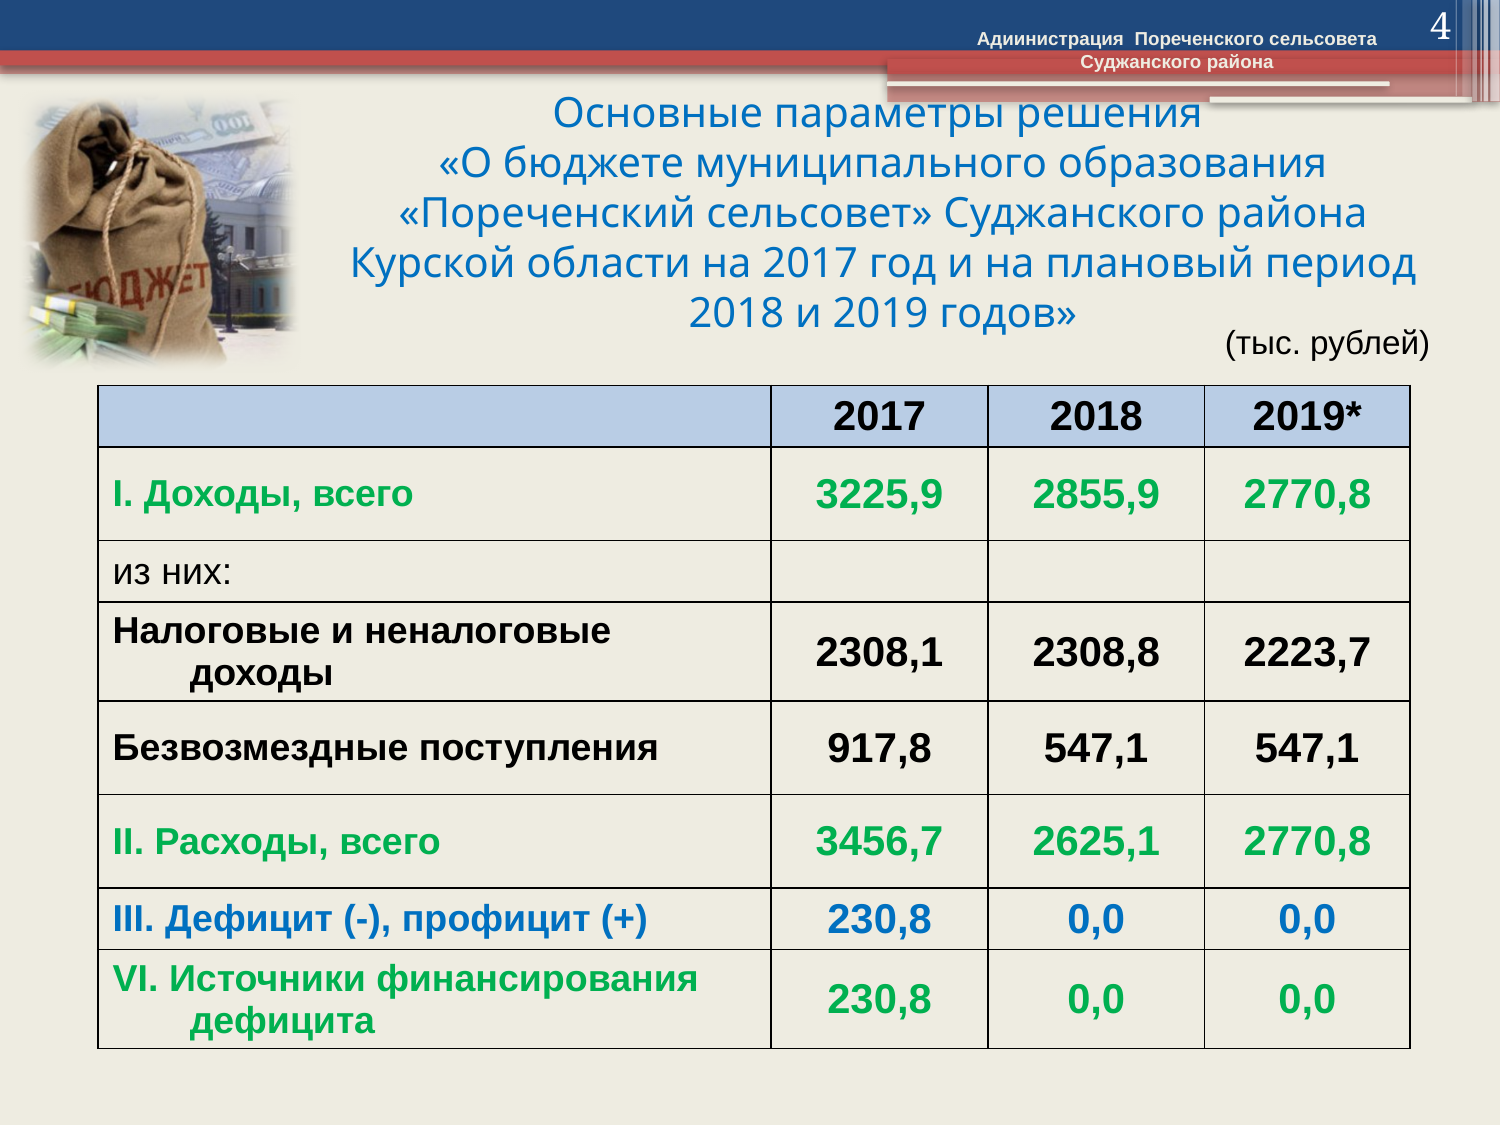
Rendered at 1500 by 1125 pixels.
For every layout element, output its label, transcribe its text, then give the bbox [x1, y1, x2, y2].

slide_number 4 [1340, 0, 1466, 61]
table_cell 230,8 [772, 950, 987, 1048]
table_cell 547,1 [1205, 702, 1409, 794]
table_cell 0,0 [1205, 950, 1409, 1048]
table_cell VI. Источники финансирования дефицита [99, 950, 770, 1048]
table_cell III. Дефицит (-), профицит (+) [99, 889, 770, 949]
picture [17, 89, 302, 374]
table_header 2019* [1205, 386, 1409, 446]
table_cell 547,1 [989, 702, 1204, 794]
table_header 2017 [772, 386, 987, 446]
table_cell [989, 541, 1204, 601]
text_box Адиинистрация Пореченского сельсовета Суджанского района [943, 19, 1411, 80]
title Основные параметры решения «О бюджете муниципального образования «Пореченский сельсовет» Суджанского района Курской области на 2017 год и на плановый период 2018 и 2019 годов» [306, 105, 1466, 317]
table_header [99, 386, 770, 446]
table_cell [772, 541, 987, 601]
table_cell 2770,8 [1205, 795, 1409, 887]
table_cell 230,8 [772, 889, 987, 949]
table_cell 2308,1 [772, 603, 987, 700]
table_cell из них: [99, 541, 770, 601]
table_cell 0,0 [989, 889, 1204, 949]
table_cell I. Доходы, всего [99, 448, 770, 540]
table_cell 3225,9 [772, 448, 987, 540]
table_cell 0,0 [989, 950, 1204, 1048]
table_cell 0,0 [1205, 889, 1409, 949]
table_cell Безвозмездные поступления [99, 702, 770, 794]
text_box (тыс. рублей) [1210, 314, 1459, 369]
table_cell II. Расходы, всего [99, 795, 770, 887]
table_cell 2770,8 [1205, 448, 1409, 540]
table_cell Налоговые и неналоговые доходы [99, 603, 770, 700]
table_cell 3456,7 [772, 795, 987, 887]
table_cell 917,8 [772, 702, 987, 794]
table_cell 2308,8 [989, 603, 1204, 700]
table_cell [1205, 541, 1409, 601]
table_cell 2223,7 [1205, 603, 1409, 700]
table_cell 2625,1 [989, 795, 1204, 887]
table_cell 2855,9 [989, 448, 1204, 540]
table_header 2018 [989, 386, 1204, 446]
